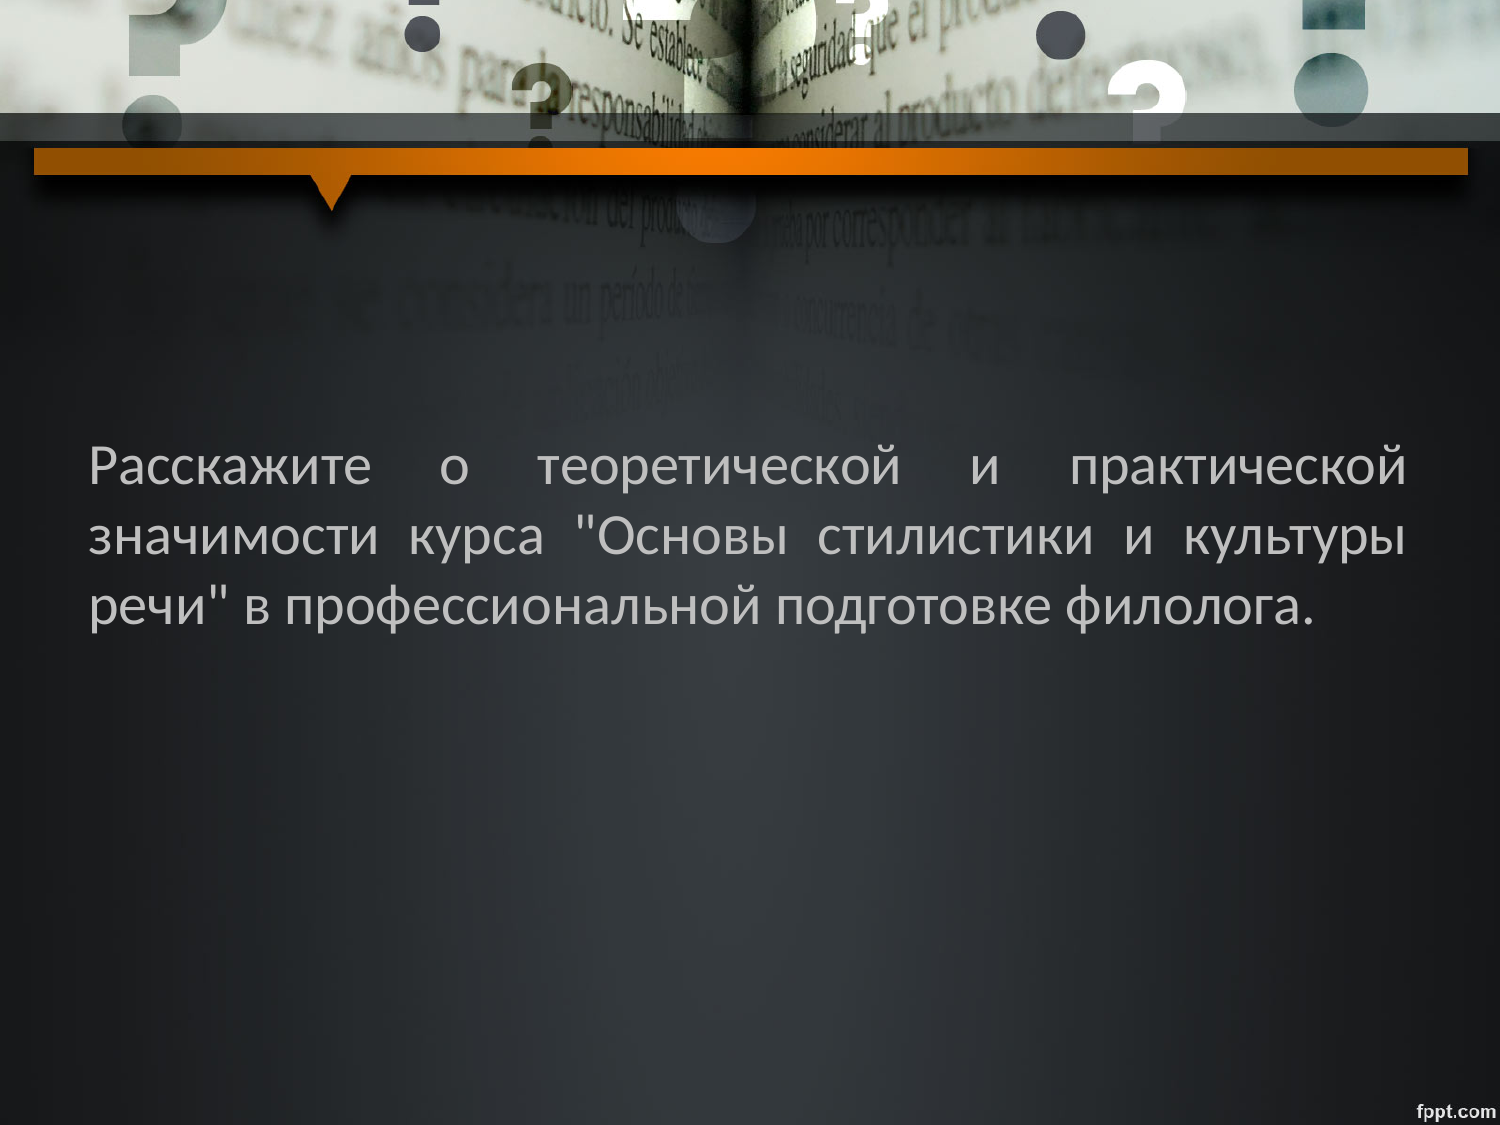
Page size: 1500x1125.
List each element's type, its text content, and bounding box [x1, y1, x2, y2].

picture [0, 0, 1500, 1125]
list Расскажите о теоретической и практической значимости курса "Основы стилистики и культуры речи" в профессиональной подготовке филолога. [73, 337, 1424, 1014]
